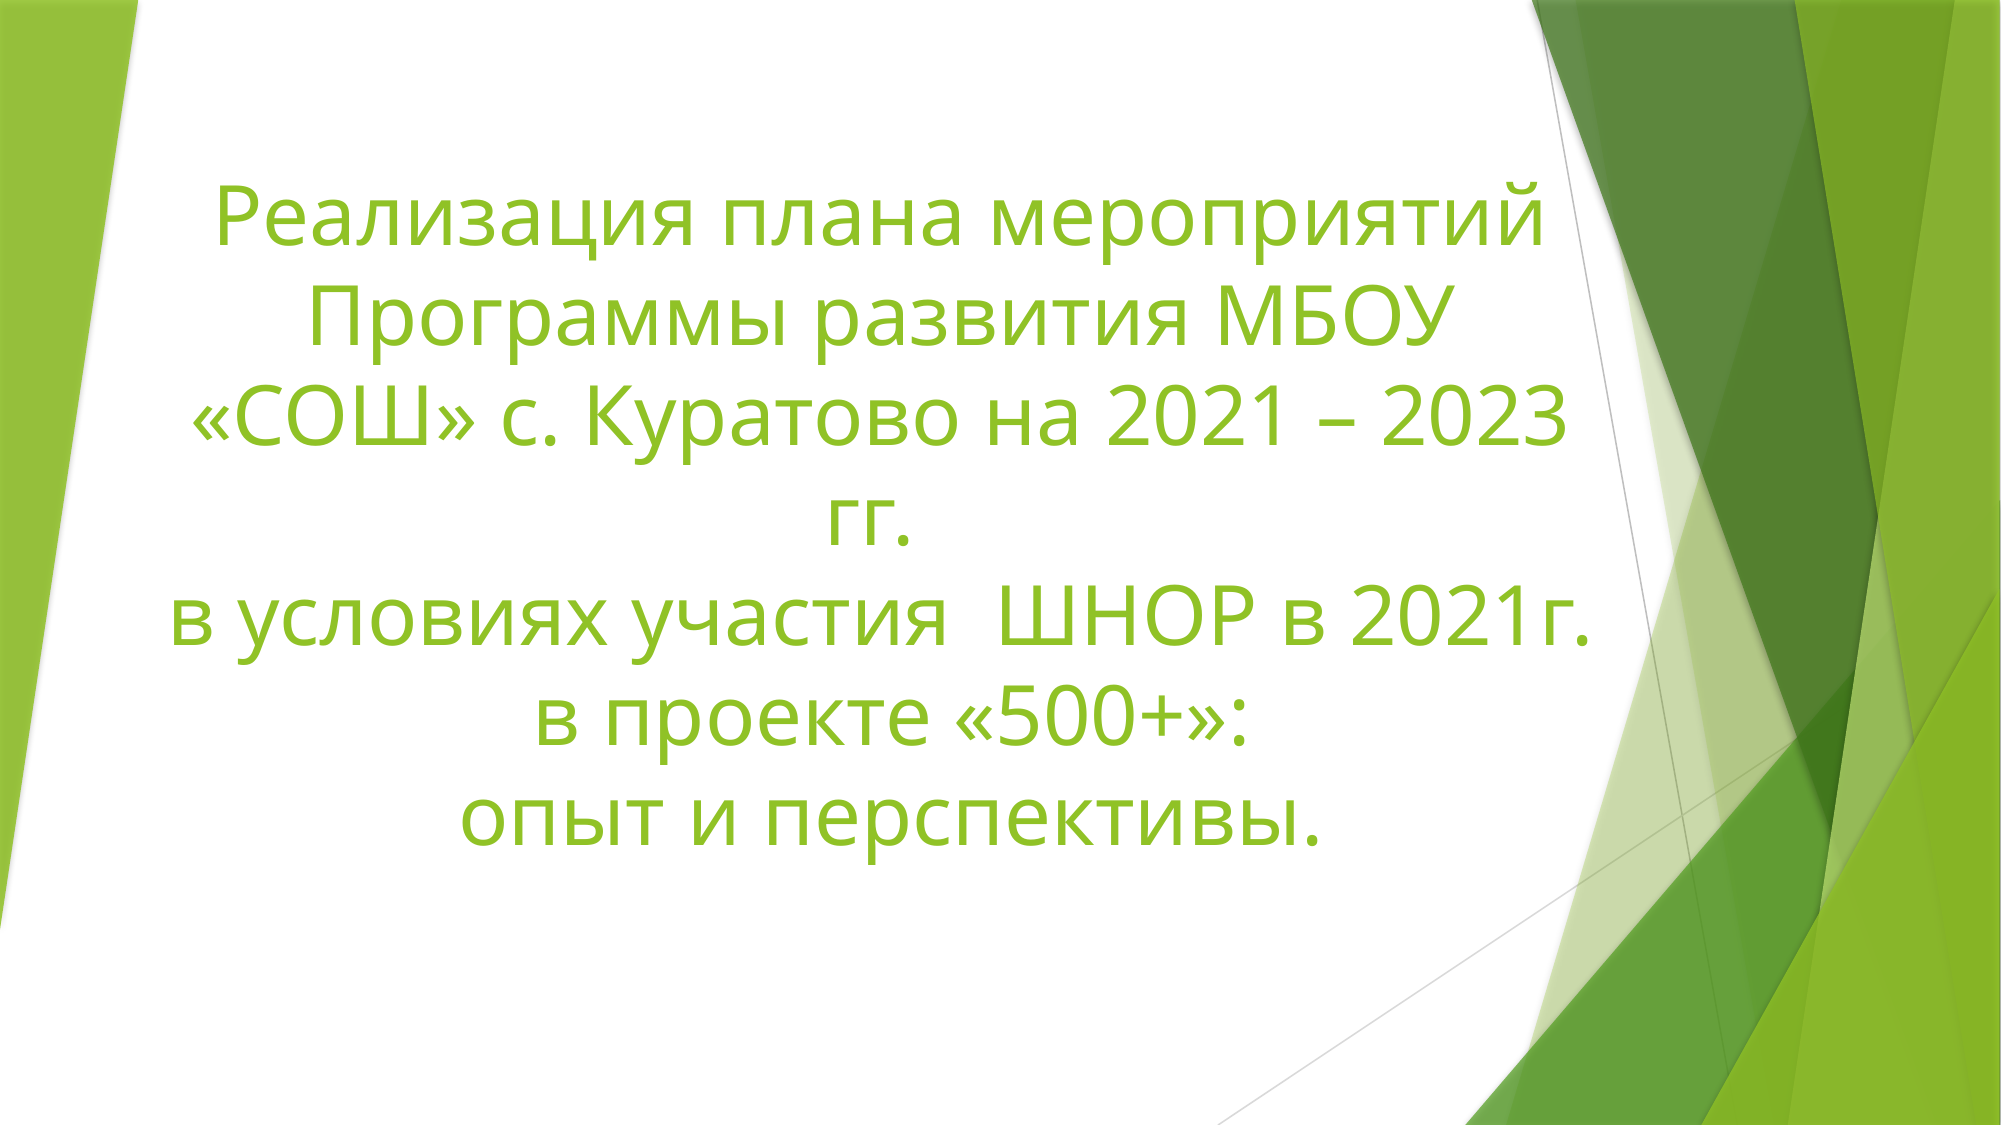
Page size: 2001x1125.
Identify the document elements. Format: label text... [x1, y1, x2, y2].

title Реализация плана мероприятий Программы развития МБОУ «СОШ» с. Куратово на 2021 – 2023 гг. в условиях участия ШНОР в 2021г. в проекте «500+»: опыт и перспективы. [148, 82, 1613, 870]
